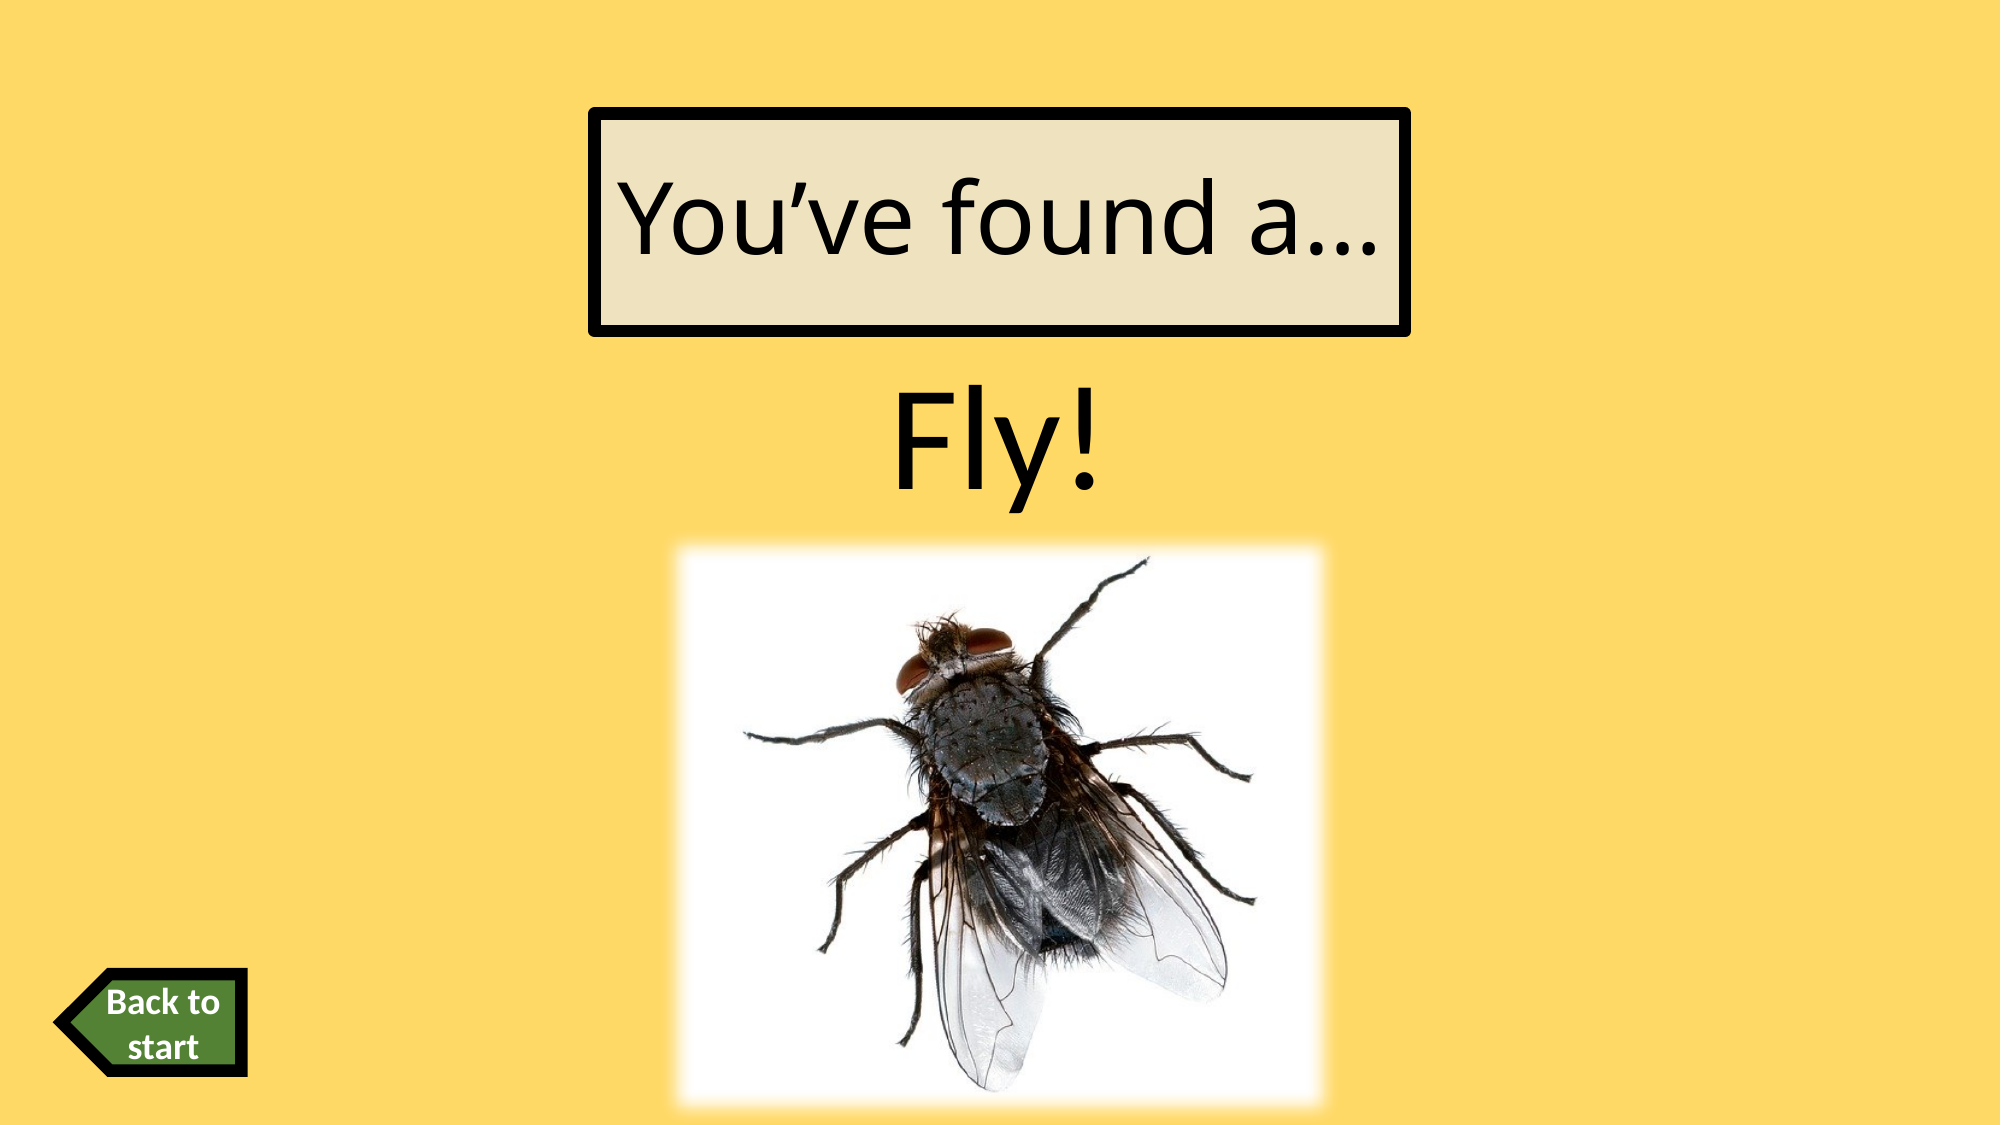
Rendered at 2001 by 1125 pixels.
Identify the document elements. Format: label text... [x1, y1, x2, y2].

title You’ve found a… [594, 113, 1406, 331]
text_box Fly! [392, 332, 1608, 527]
picture [658, 527, 1342, 1125]
text_box Back to start [60, 973, 243, 1072]
